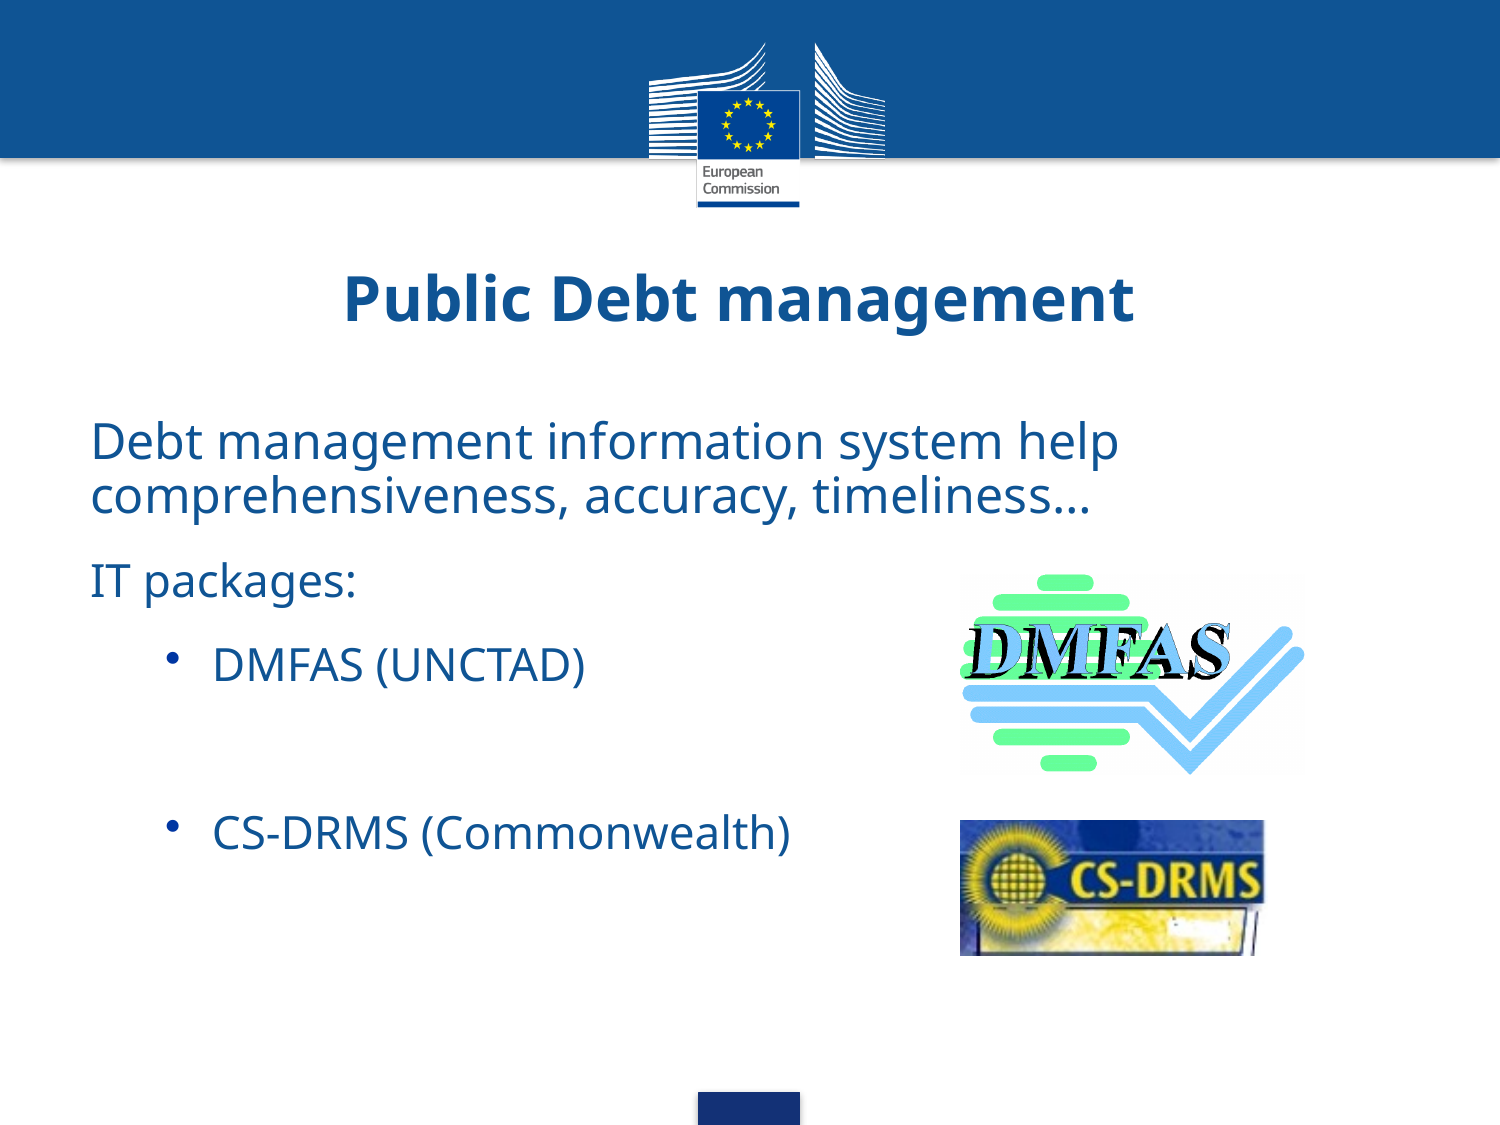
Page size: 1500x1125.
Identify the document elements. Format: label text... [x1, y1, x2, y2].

picture [649, 42, 885, 208]
picture [960, 820, 1268, 956]
title Public Debt management [64, 219, 1416, 374]
list Debt management information system help comprehensiveness, accuracy, timeliness… IT packages: DMFAS (UNCTAD) CS-DRMS (Commonwealth) [74, 408, 1426, 988]
picture [959, 573, 1305, 776]
